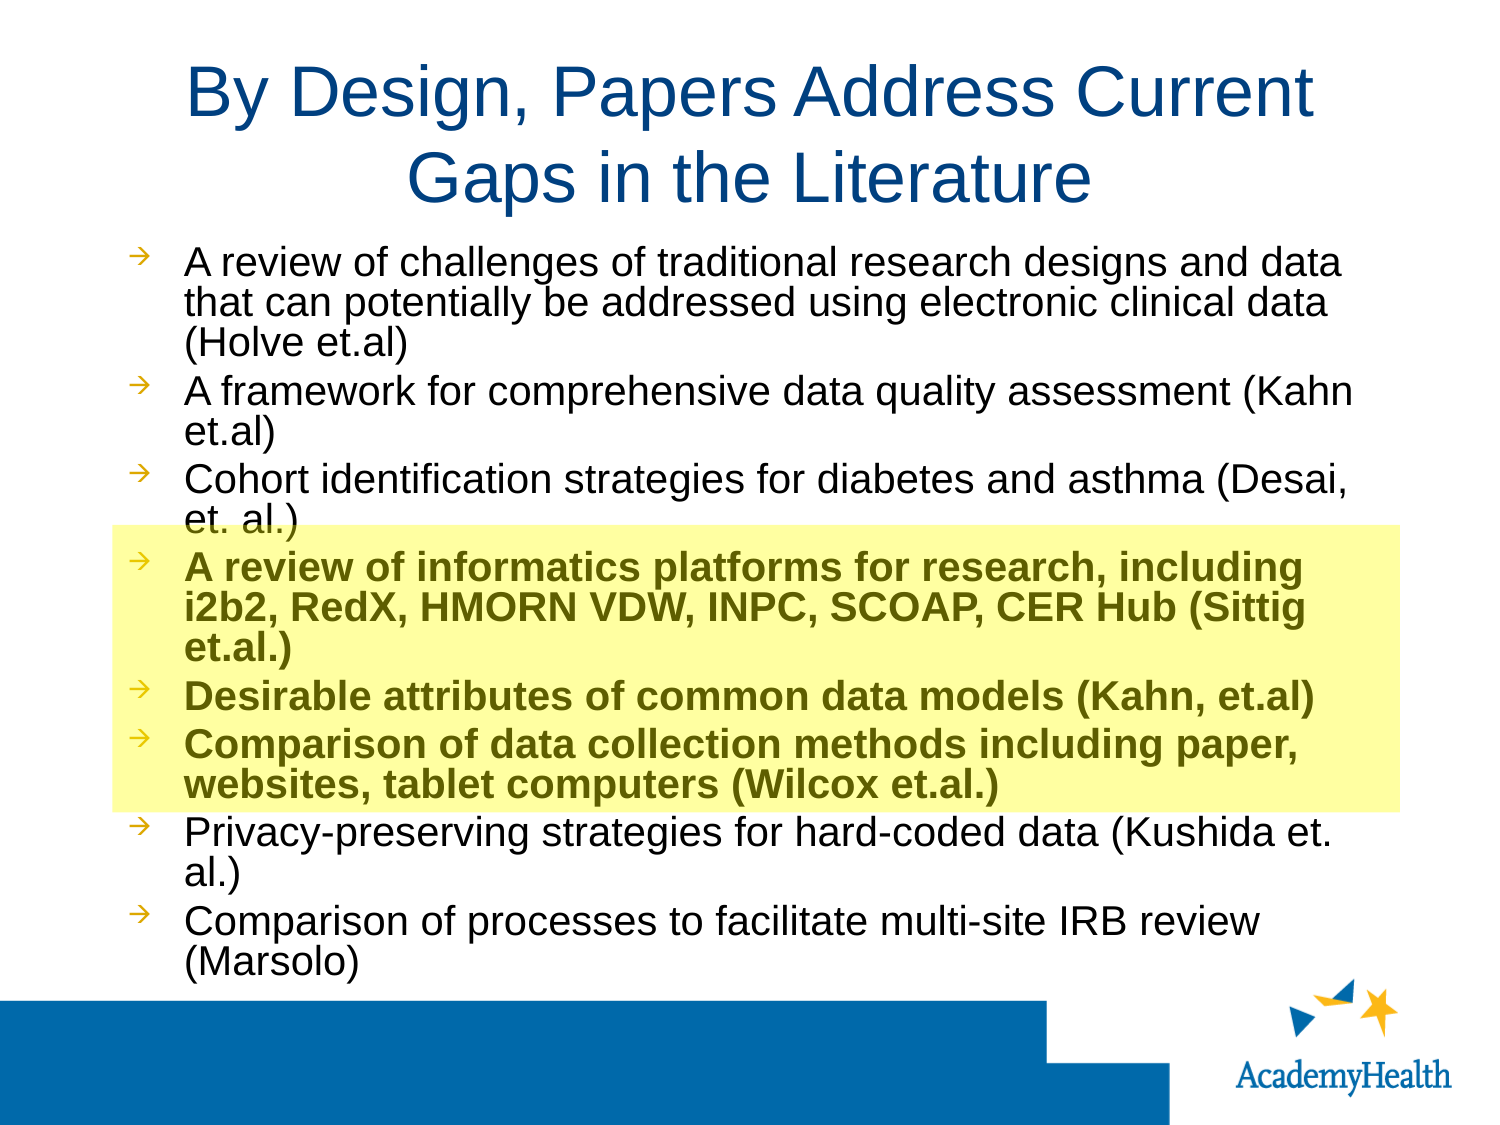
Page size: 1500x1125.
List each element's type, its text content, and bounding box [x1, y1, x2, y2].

picture [0, 0, 1500, 1125]
list A review of challenges of traditional research designs and data that can potentially be addressed using electronic clinical data (Holve et.al) A framework for comprehensive data quality assessment (Kahn et.al) Cohort identification strategies for diabetes and asthma (Desai, et. al.) A review of informatics platforms for research, including i2b2, RedX, HMORN VDW, INPC, SCOAP, CER Hub (Sittig et.al.) Desirable attributes of common data models (Kahn, et.al) Comparison of data collection methods including paper, websites, tablet computers (Wilcox et.al.) Privacy-preserving strategies for hard-coded data (Kushida et. al.) Comparison of processes to facilitate multi-site IRB review (Marsolo) [112, 813, 1388, 1001]
text_box [112, 524, 1400, 813]
title By Design, Papers Address Current Gaps in the Literature [112, 37, 1388, 226]
list A review of challenges of traditional research designs and data that can potentially be addressed using electronic clinical data (Holve et.al) A framework for comprehensive data quality assessment (Kahn et.al) Cohort identification strategies for diabetes and asthma (Desai, et. al.) A review of informatics platforms for research, including i2b2, RedX, HMORN VDW, INPC, SCOAP, CER Hub (Sittig et.al.) Desirable attributes of common data models (Kahn, et.al) Comparison of data collection methods including paper, websites, tablet computers (Wilcox et.al.) Privacy-preserving strategies for hard-coded data (Kushida et. al.) Comparison of processes to facilitate multi-site IRB review (Marsolo) [112, 237, 1388, 524]
